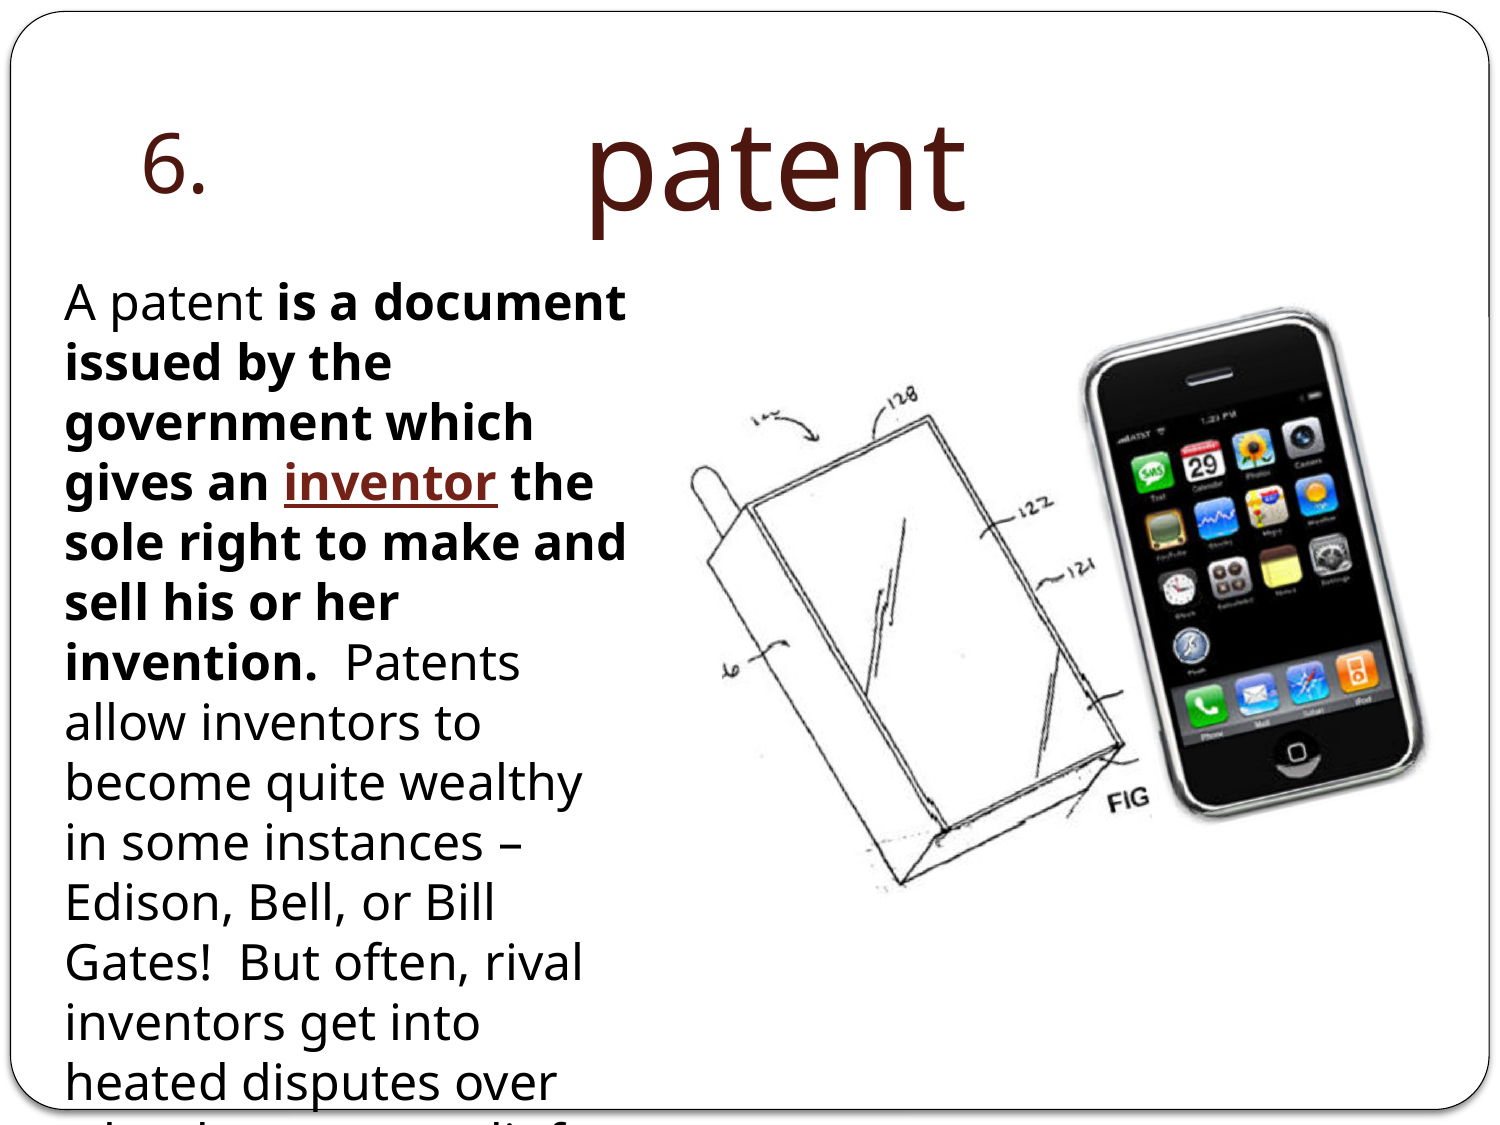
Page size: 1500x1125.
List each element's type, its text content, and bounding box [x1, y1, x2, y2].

picture [1399, 564, 1448, 787]
picture [765, 860, 1082, 930]
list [712, 337, 1399, 860]
text_box 6. [87, 62, 263, 225]
picture [664, 411, 712, 629]
picture [1034, 268, 1347, 337]
title patent [187, 62, 1363, 250]
list A patent is a document issued by the government which gives an inventor the sole right to make and sell his or her invention. Patents allow inventors to become quite wealthy in some instances –Edison, Bell, or Bill Gates! But often, rival inventors get into heated disputes over who deserves credit for the invention! [50, 262, 650, 1000]
